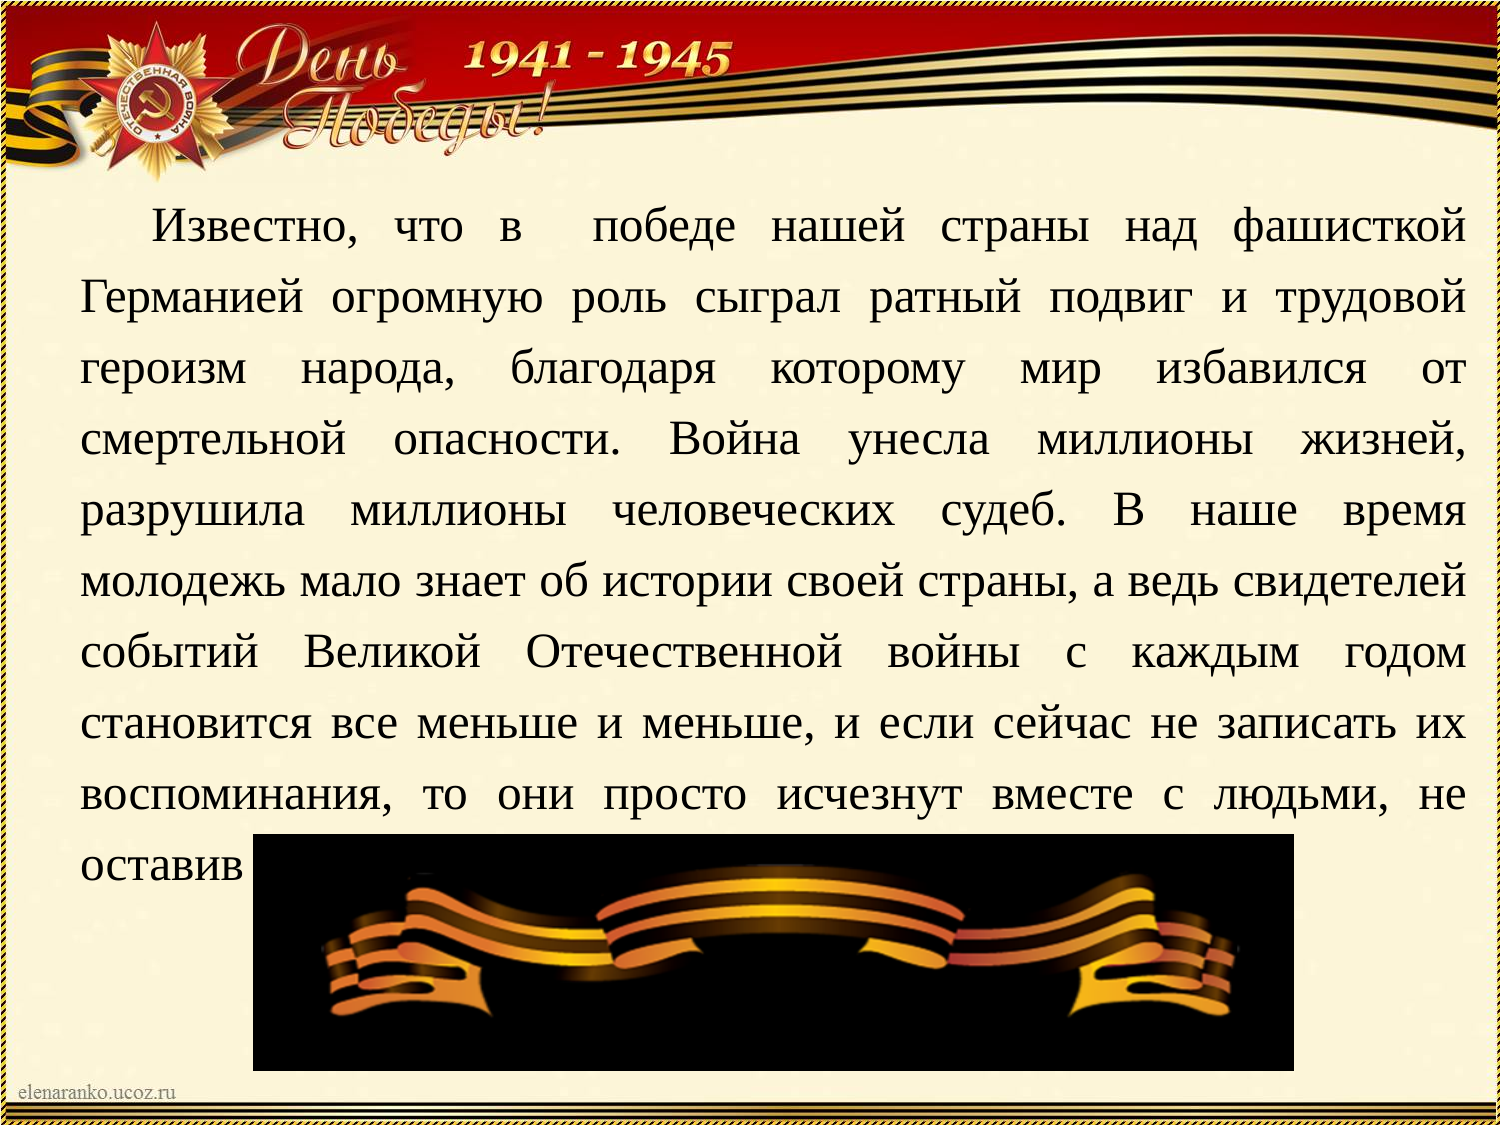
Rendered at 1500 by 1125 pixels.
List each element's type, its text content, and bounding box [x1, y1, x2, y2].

picture [0, 0, 1500, 1125]
list Известно, что в победе нашей страны над фашисткой Германией огромную роль сыграл ратный подвиг и трудовой героизм народа, благодаря которому мир избавился от смертельной опасности. Война унесла миллионы жизней, разрушила миллионы человеческих судеб. В наше время молодежь мало знает об истории своей страны, а ведь свидетелей событий Великой Отечественной войны с каждым годом становится все меньше и меньше, и если сейчас не записать их воспоминания, то они просто исчезнут вместе с людьми, не оставив заслуженного следа в истории. [64, 172, 1483, 916]
